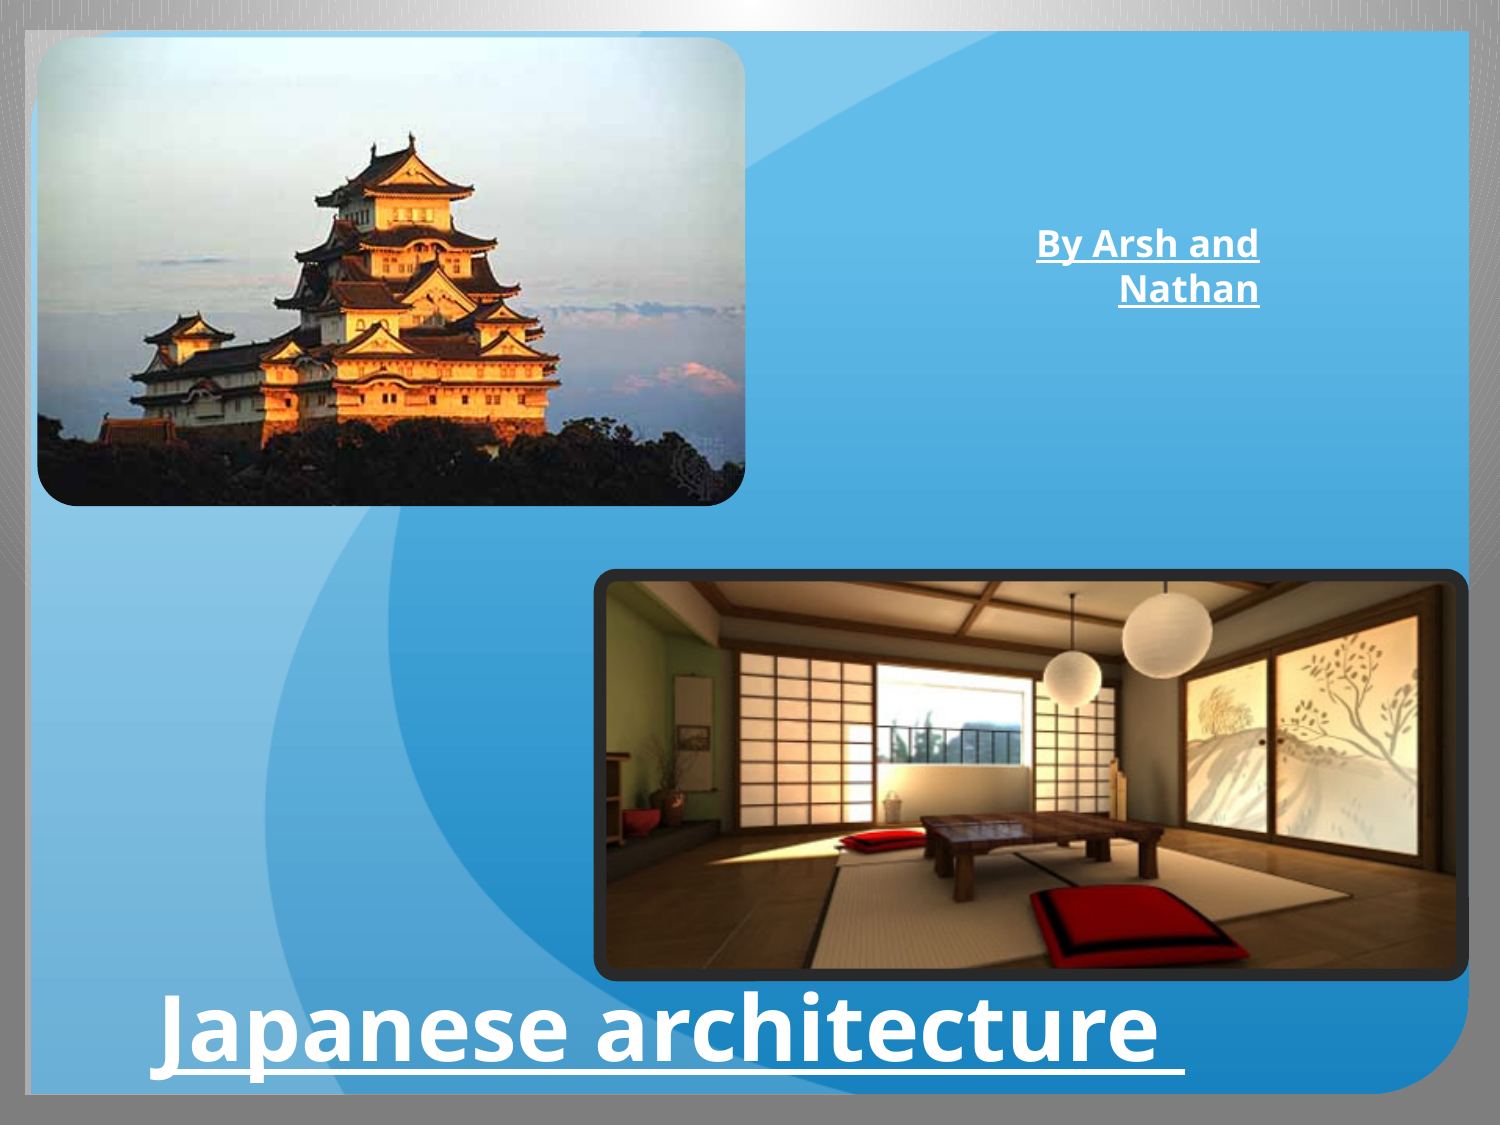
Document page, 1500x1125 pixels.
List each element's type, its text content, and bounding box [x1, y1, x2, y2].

picture [25, 30, 1474, 1095]
subtitle By Arsh and Nathan [875, 212, 1275, 438]
title Japanese architecture [37, 500, 1200, 1088]
